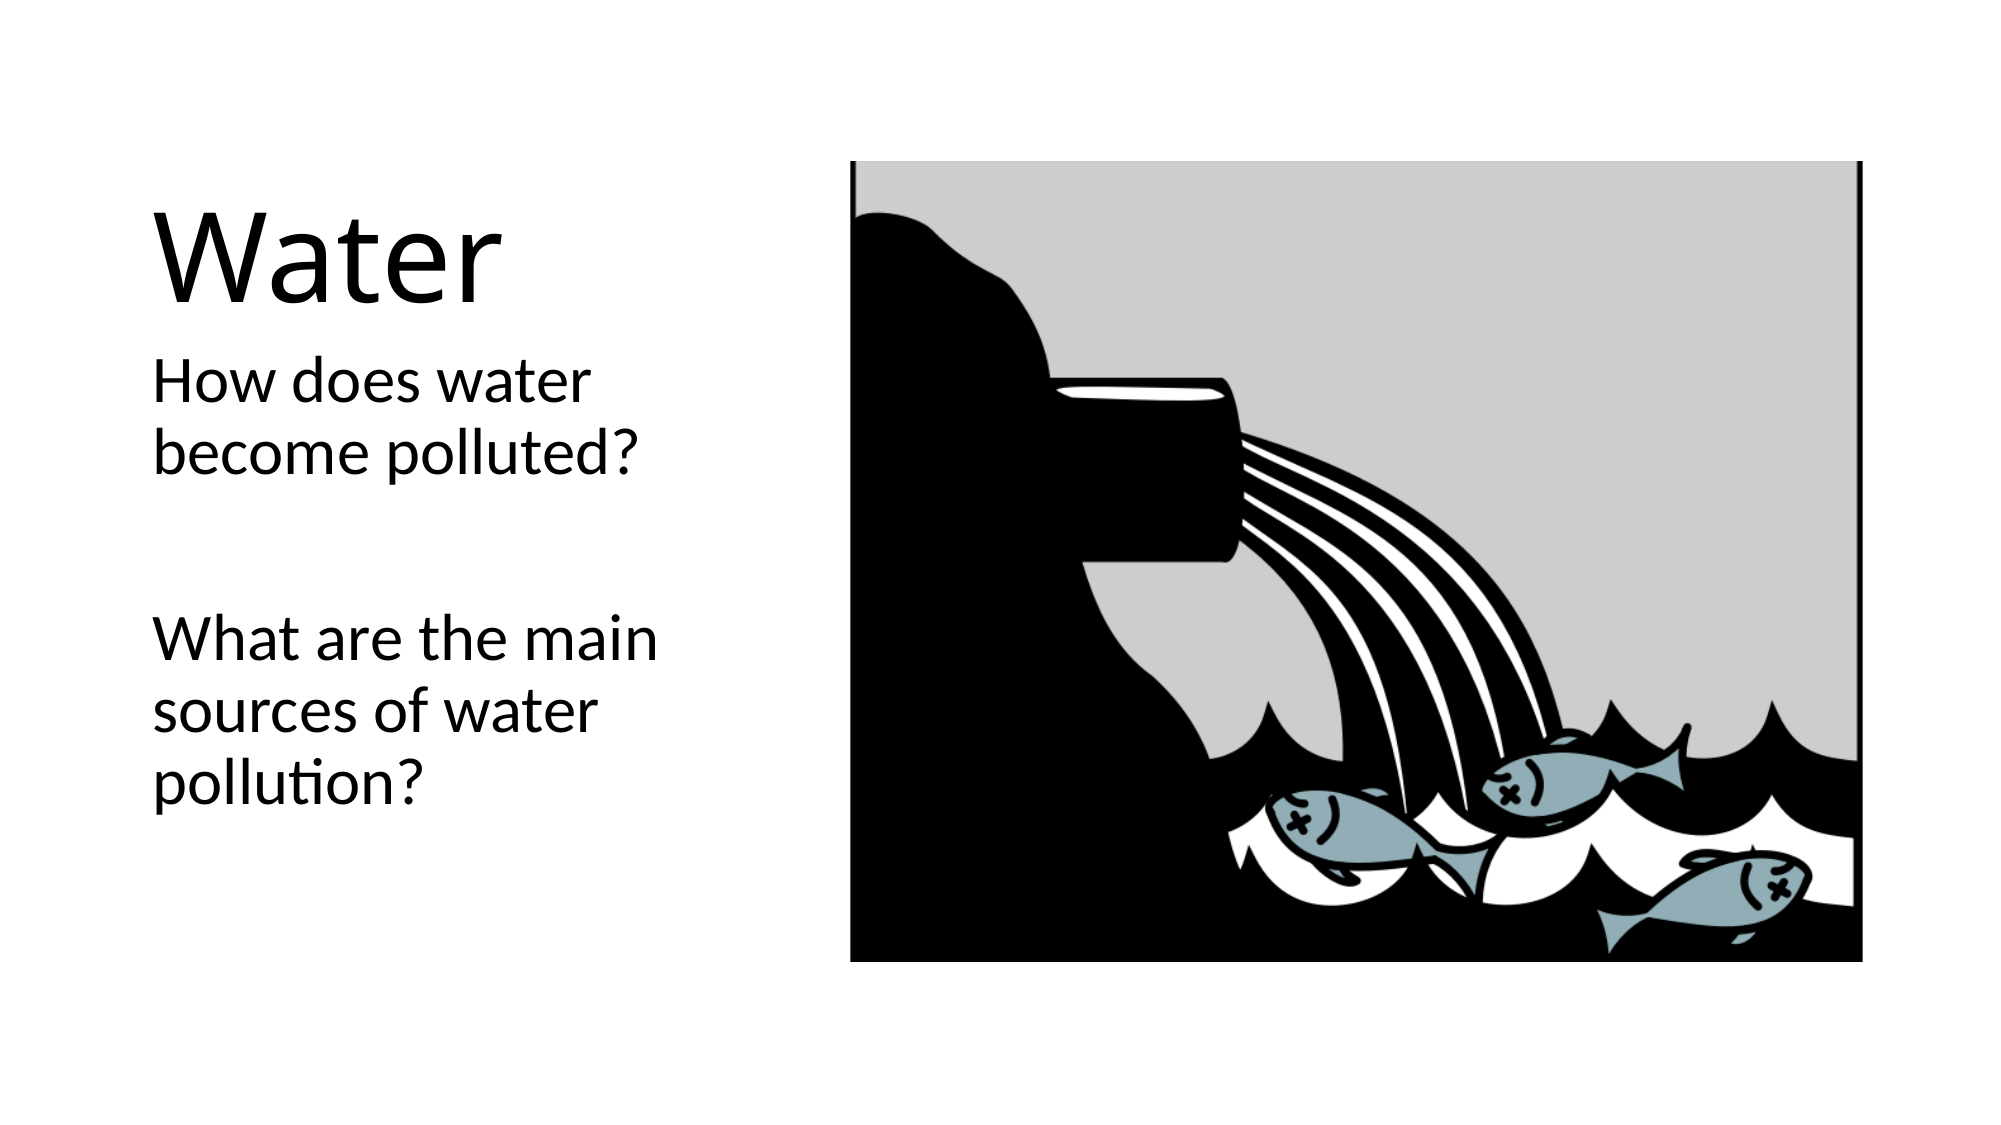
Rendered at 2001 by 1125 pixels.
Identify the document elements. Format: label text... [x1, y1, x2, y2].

picture [850, 161, 1863, 962]
list How does water become polluted? What are the main sources of water pollution? [137, 337, 783, 963]
title Water [137, 75, 783, 337]
